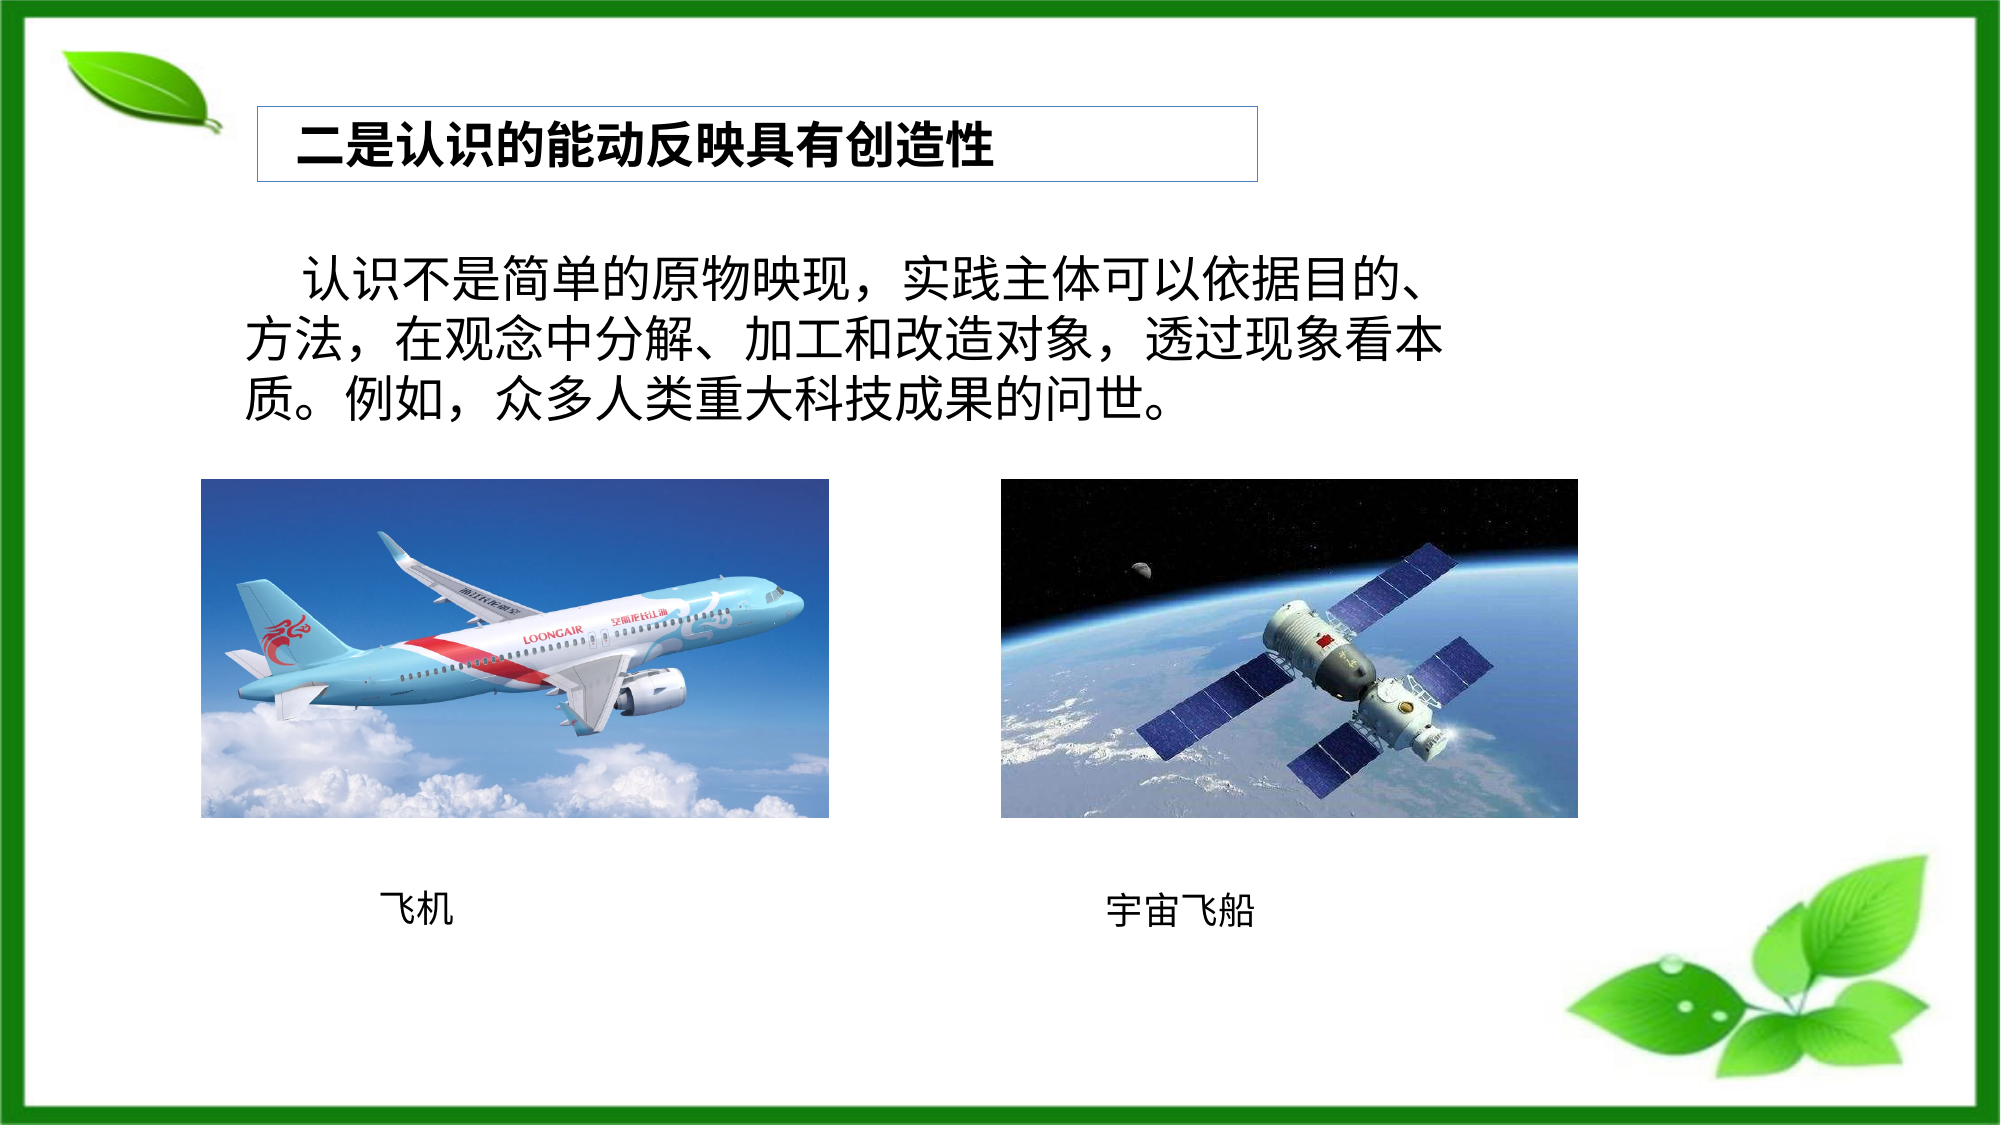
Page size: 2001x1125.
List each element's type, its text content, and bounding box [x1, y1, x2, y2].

picture [0, 0, 2001, 1125]
text_box 宇宙飞船 [1090, 879, 1271, 940]
text_box 认识不是简单的原物映现，实践主体可以依据目的、方法，在观念中分解、加工和改造对象，透过现象看本质。例如，众多人类重大科技成果的问世。 [229, 240, 1505, 436]
text_box 飞机 [364, 877, 469, 937]
text_box 二是认识的能动反映具有创造性 [257, 106, 1258, 182]
